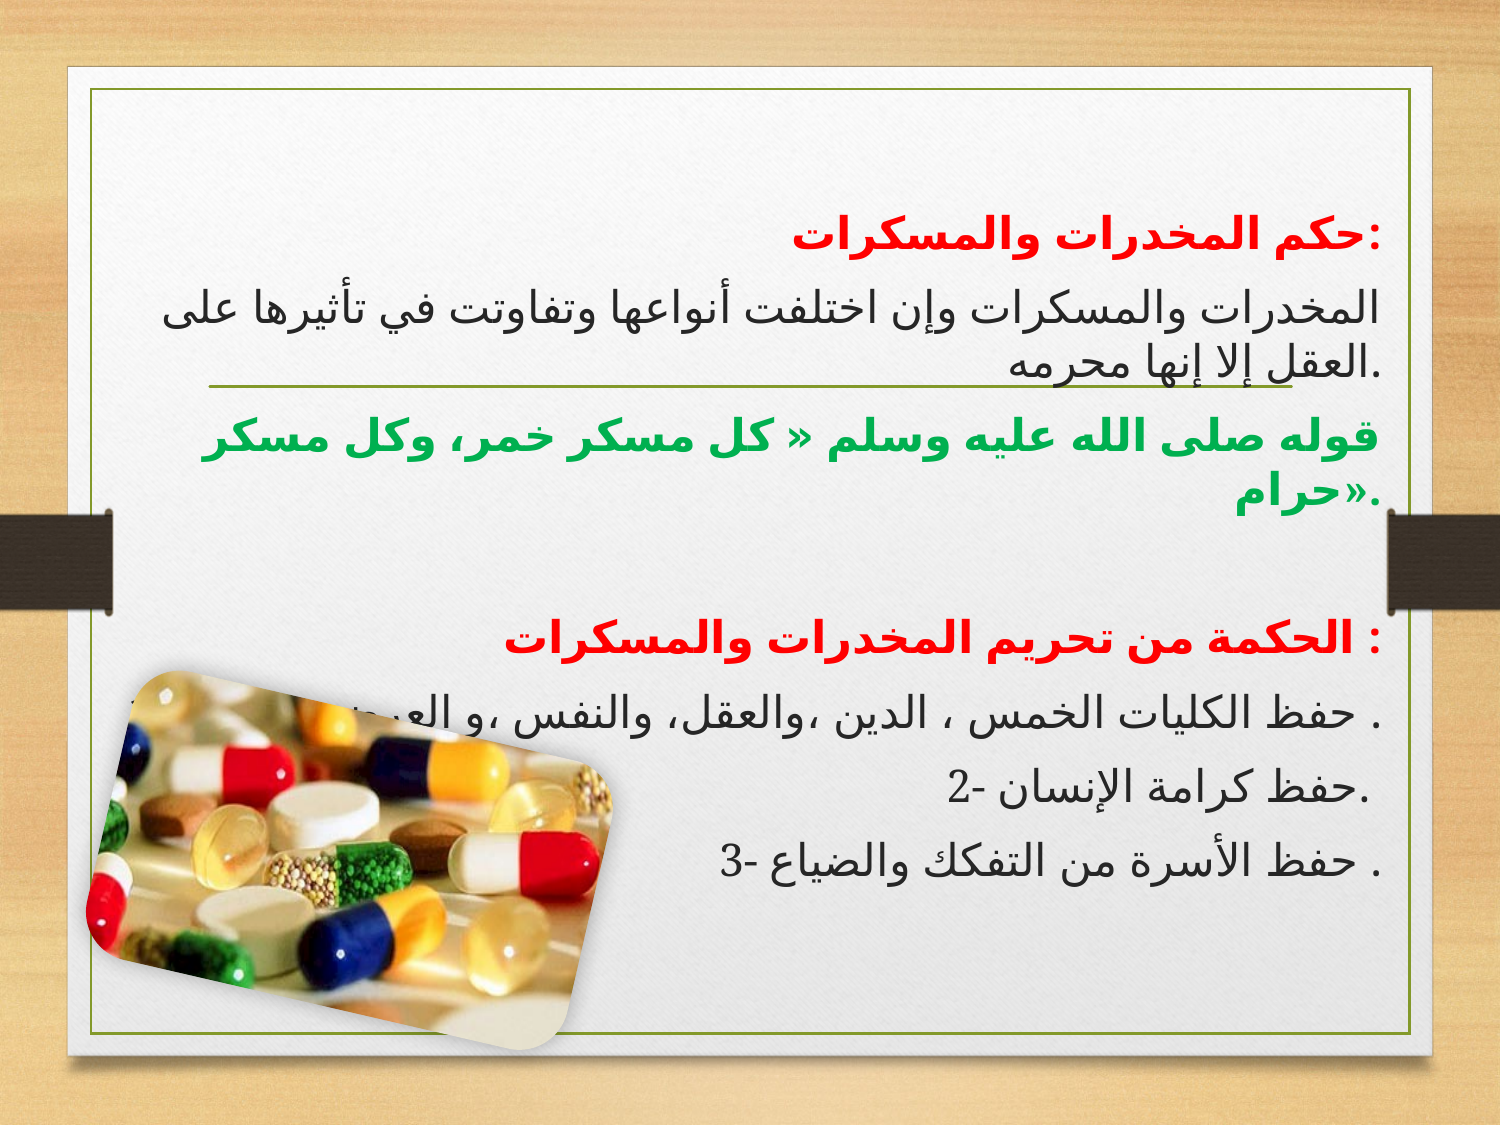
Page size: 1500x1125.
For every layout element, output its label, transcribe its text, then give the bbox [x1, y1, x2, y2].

picture [0, 0, 1500, 1125]
list حكم المخدرات والمسكرات: المخدرات والمسكرات وإن اختلفت أنواعها وتفاوتت في تأثيرها على العقل إلا إنها محرمه. قوله صلى الله عليه وسلم « كل مسكر خمر، وكل مسكر حرام». الحكمة من تحريم المخدرات والمسكرات : 1- حفظ الكليات الخمس ، الدين ،والعقل، والنفس ،و العرض ،والمال . 2- حفظ كرامة الإنسان. 3- حفظ الأسرة من التفكك والضياع . [103, 196, 1397, 901]
